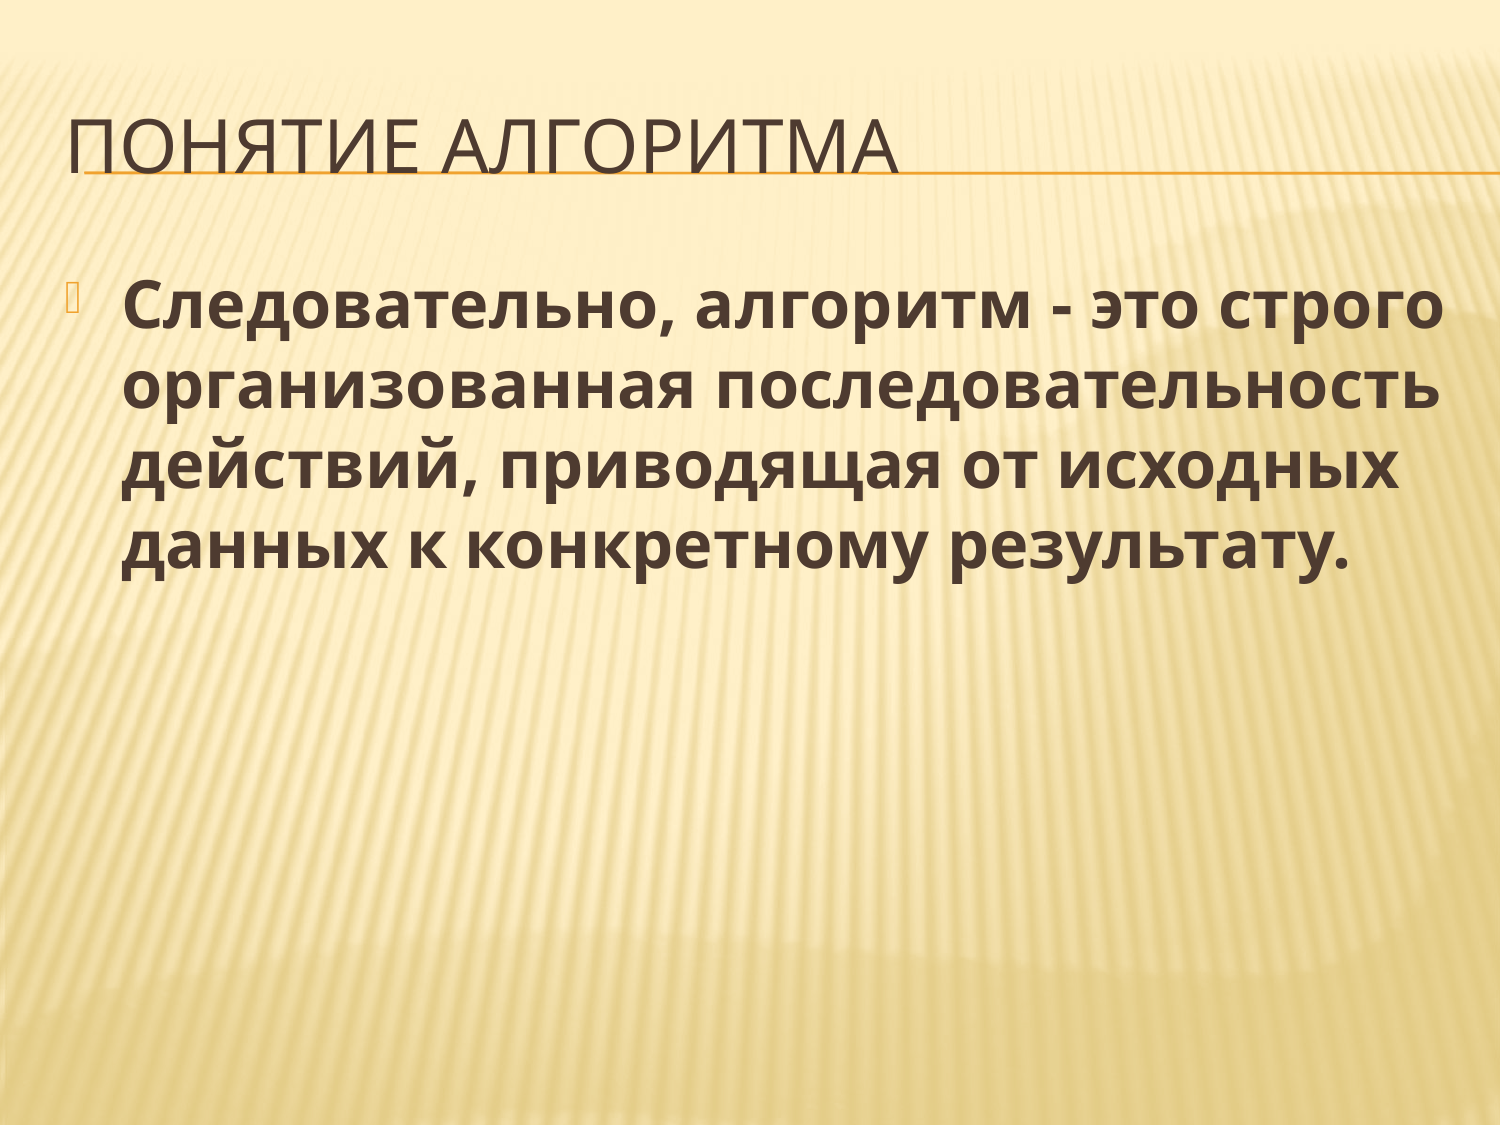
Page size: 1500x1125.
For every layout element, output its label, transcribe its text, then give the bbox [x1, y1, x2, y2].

list Следовательно, алгоритм - это строго организованная последовательность действий, приводящая от исходных данных к конкретному результату. [50, 254, 1475, 998]
title Понятие алгоритма [50, 75, 1475, 213]
